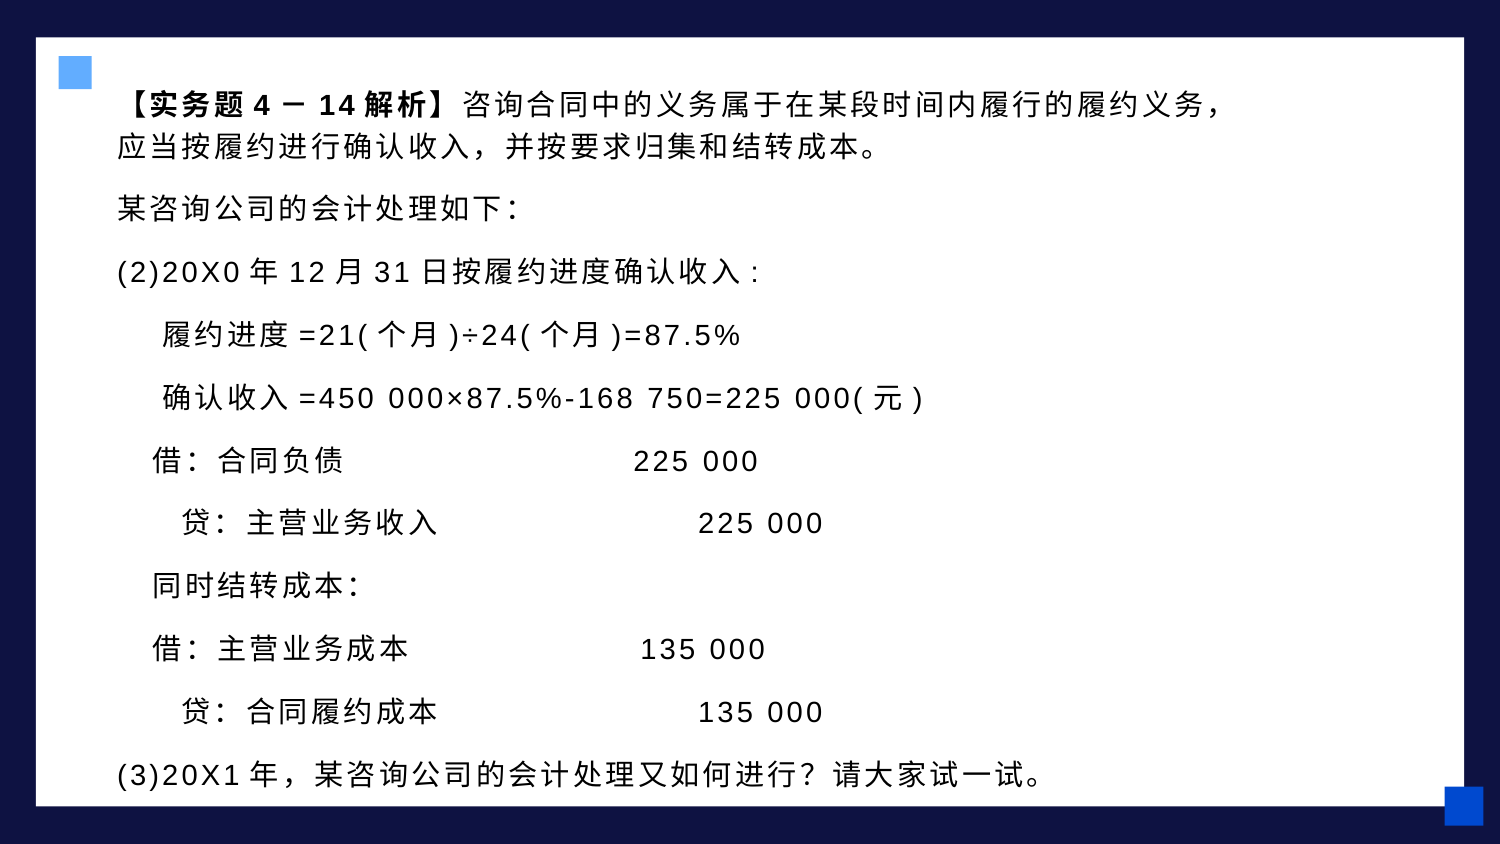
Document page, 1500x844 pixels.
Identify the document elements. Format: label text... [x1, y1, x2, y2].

list 【实务题4－14解析】咨询合同中的义务属于在某段时间内履行的履约义务，应当按履约进行确认收入，并按要求归集和结转成本。 某咨询公司的会计处理如下： (2)20X0年12月31日按履约进度确认收入: 履约进度=21(个月)÷24(个月)=87.5% 确认收入=450 000×87.5%-168 750=225 000(元) 借：合同负债 225 000 贷：主营业务收入 225 000 同时结转成本： 借：主营业务成本 135 000 贷：合同履约成本 135 000 (3)20X1年，某咨询公司的会计处理又如何进行？请大家试一试。 [100, 78, 1285, 504]
